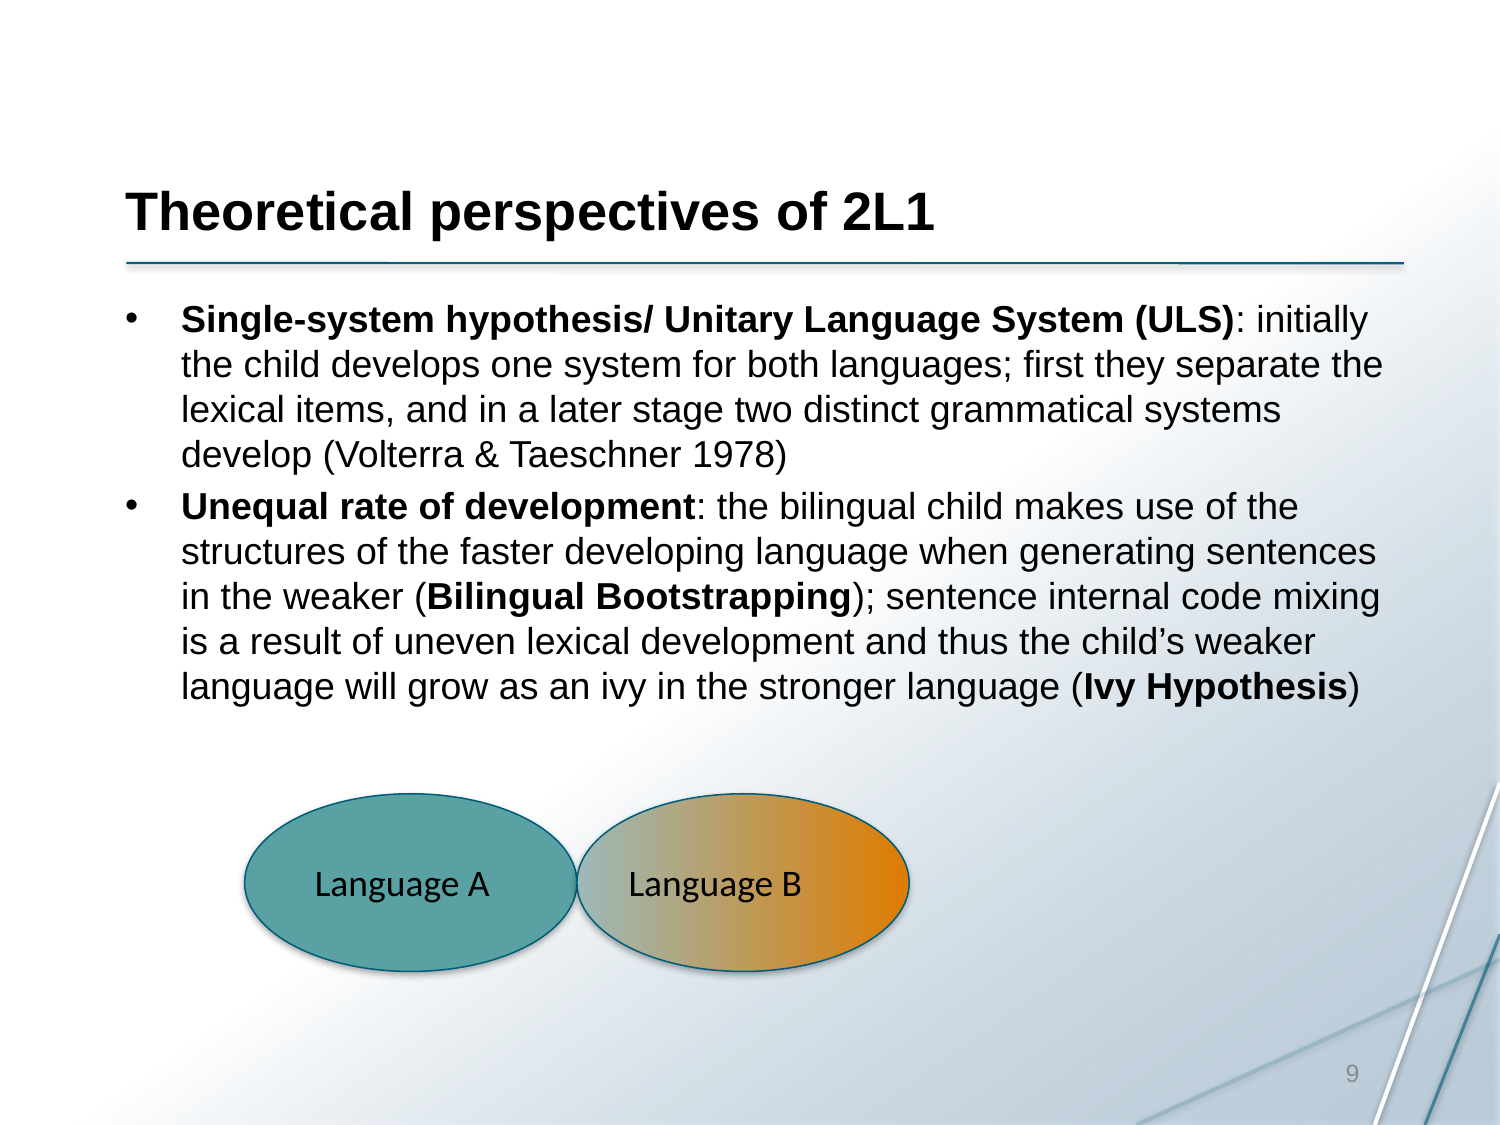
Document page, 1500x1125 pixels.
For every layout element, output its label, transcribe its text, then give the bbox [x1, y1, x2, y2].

slide_number 9 [1074, 1042, 1375, 1103]
title Theoretical perspectives of 2L1 [109, 49, 1403, 249]
text_box Language B [613, 851, 850, 912]
text_box [576, 792, 910, 973]
text_box Language A [300, 851, 517, 912]
text_box [243, 792, 575, 973]
list Single-system hypothesis/ Unitary Language System (ULS): initially the child develops one system for both languages; first they separate the lexical items, and in a later stage two distinct grammatical systems develop (Volterra & Taeschner 1978) Unequal rate of development: the bilingual child makes use of the structures of the faster developing language when generating sentences in the weaker (Bilingual Bootstrapping); sentence internal code mixing is a result of uneven lexical development and thus the child’s weaker language will grow as an ivy in the stronger language (Ivy Hypothesis) [109, 287, 1404, 1005]
